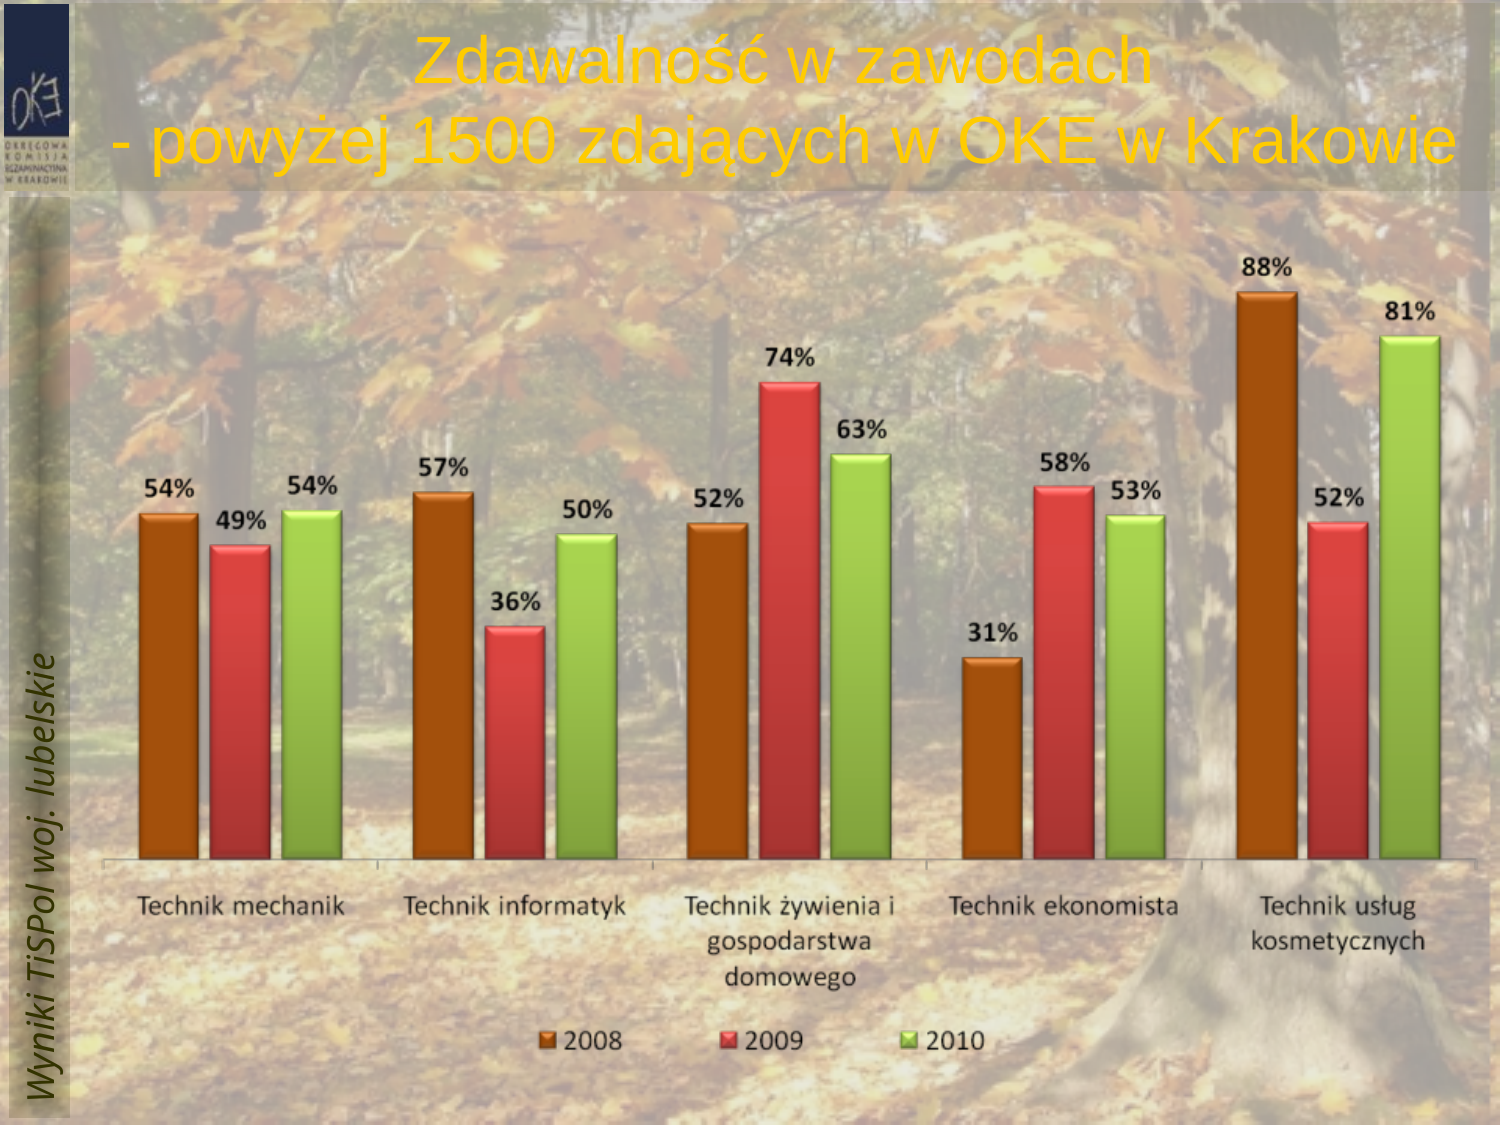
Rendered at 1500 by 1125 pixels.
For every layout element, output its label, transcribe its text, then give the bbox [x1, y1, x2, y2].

text_box Wyniki TiSPol woj. lubelskie [9, 197, 70, 1118]
picture [80, 190, 1500, 1079]
title Zdawalność w zawodach - powyżej 1500 zdających w OKE w Krakowie [74, 3, 1495, 192]
